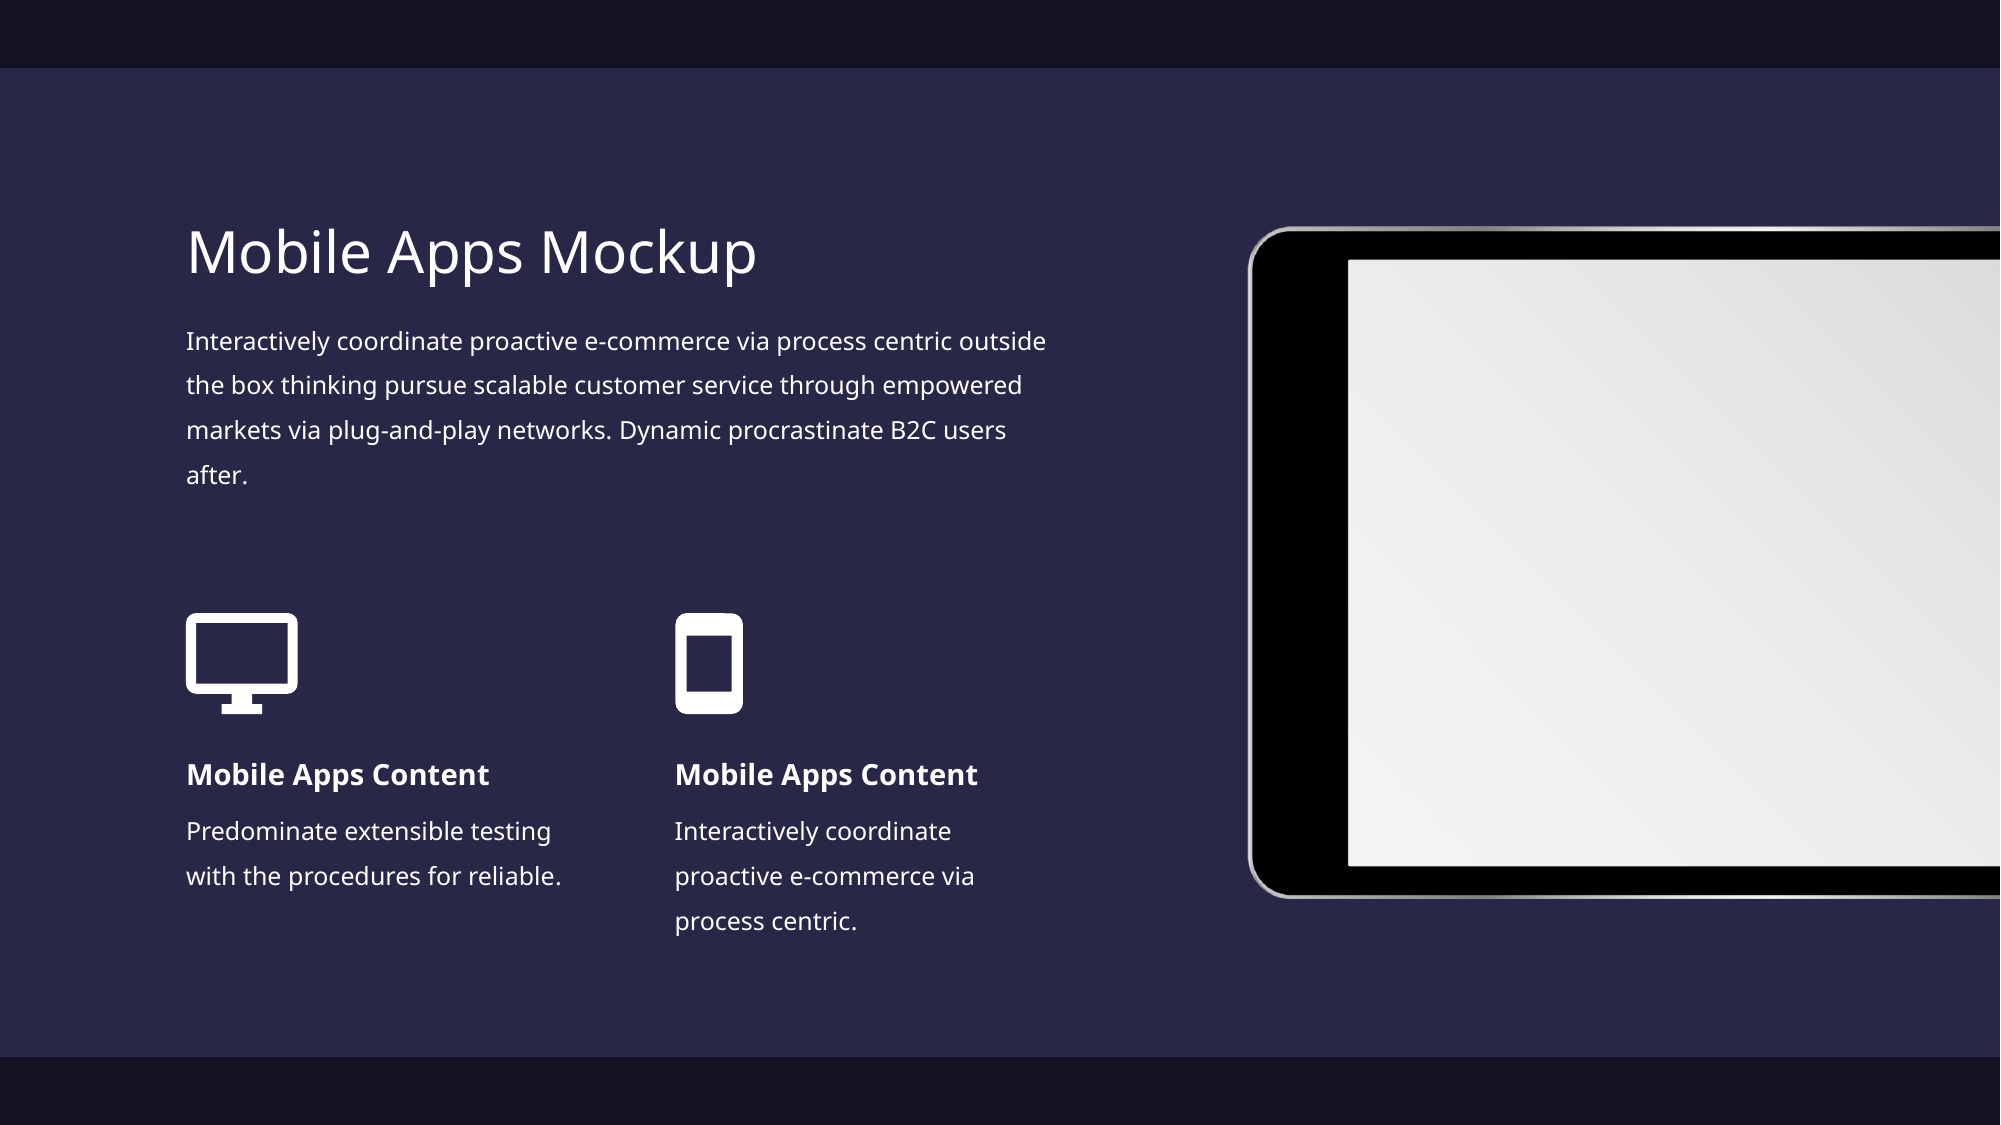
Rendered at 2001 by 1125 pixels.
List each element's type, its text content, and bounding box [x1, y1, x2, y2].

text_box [674, 613, 1062, 892]
text_box Mobile Apps Content [186, 755, 573, 791]
text_box Predominate extensible testing with the procedures for reliable. [186, 800, 573, 891]
text_box [185, 613, 298, 715]
text_box Mobile Apps Mockup [185, 222, 1061, 286]
text_box [0, 67, 1417, 1058]
text_box Interactively coordinate proactive e-commerce via process centric outside the box thinking pursue scalable customer service through empowered markets via plug-and-play networks. Dynamic procrastinate B2C users after. [185, 309, 1061, 490]
picture [1249, 56, 2000, 1069]
